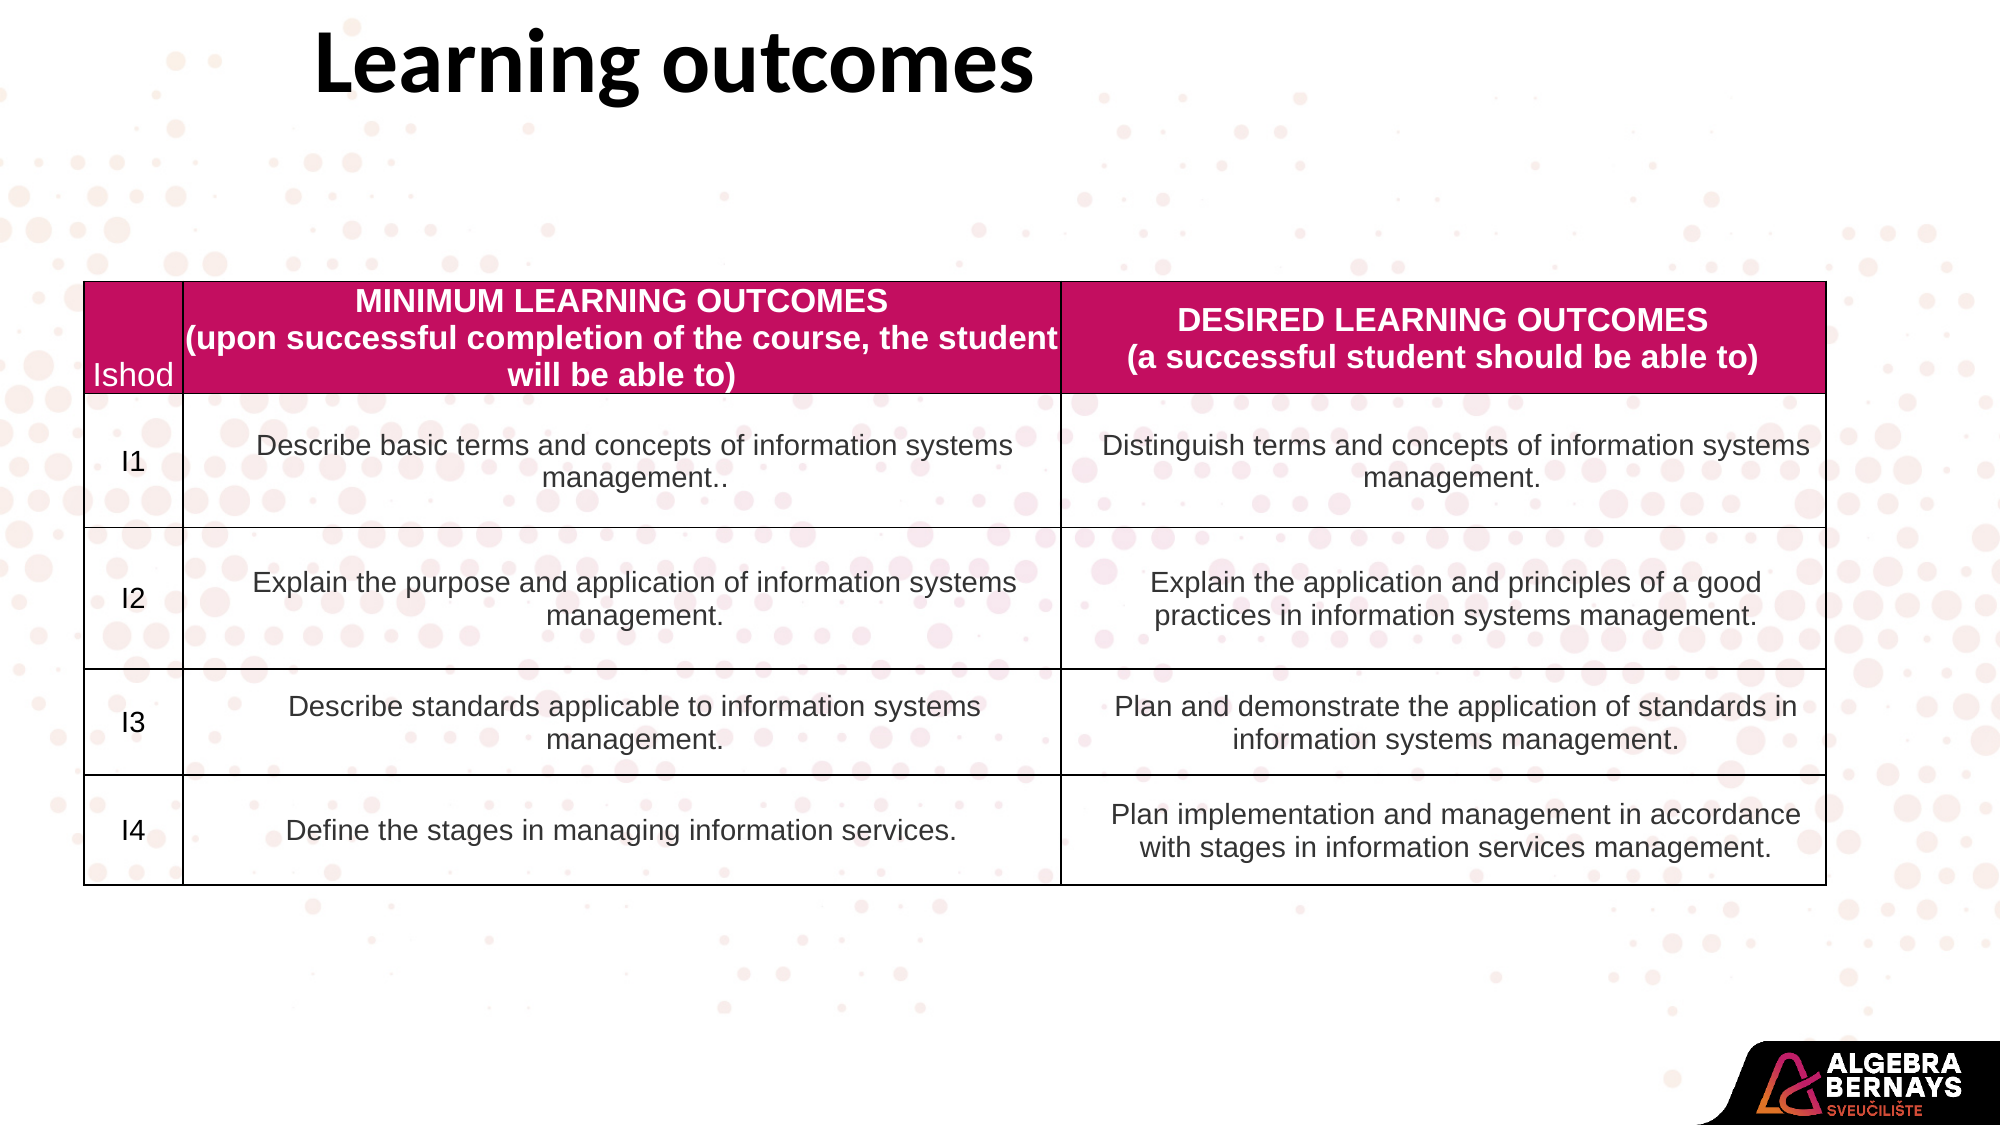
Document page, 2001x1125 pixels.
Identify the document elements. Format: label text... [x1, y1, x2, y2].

picture [0, 0, 2000, 1125]
table_cell I1 [85, 394, 182, 527]
table_cell I2 [85, 528, 182, 668]
table_cell Explain the purpose and application of information systems management. [184, 528, 1060, 668]
table_cell Plan implementation and management in accordance with stages in information services management. [1062, 776, 1825, 884]
text_box Learning outcomes [299, 5, 1700, 189]
table_header DESIRED LEARNING OUTCOMES (a successful student should be able to) [1062, 282, 1825, 393]
table_cell Plan and demonstrate the application of standards in information systems management. [1062, 670, 1825, 774]
table_header Ishod [85, 282, 182, 393]
table_cell Describe standards applicable to information systems management. [184, 670, 1060, 774]
table_cell Describe basic terms and concepts of information systems management.. [184, 394, 1060, 527]
table_cell Explain the application and principles of a good practices in information systems management. [1062, 528, 1825, 668]
table_cell Distinguish terms and concepts of information systems management. [1062, 394, 1825, 527]
table_cell I4 [85, 776, 182, 884]
table_header MINIMUM LEARNING OUTCOMES (upon successful completion of the course, the student will be able to) [184, 282, 1060, 393]
table_cell Define the stages in managing information services. [184, 776, 1060, 884]
table_cell I3 [85, 670, 182, 774]
